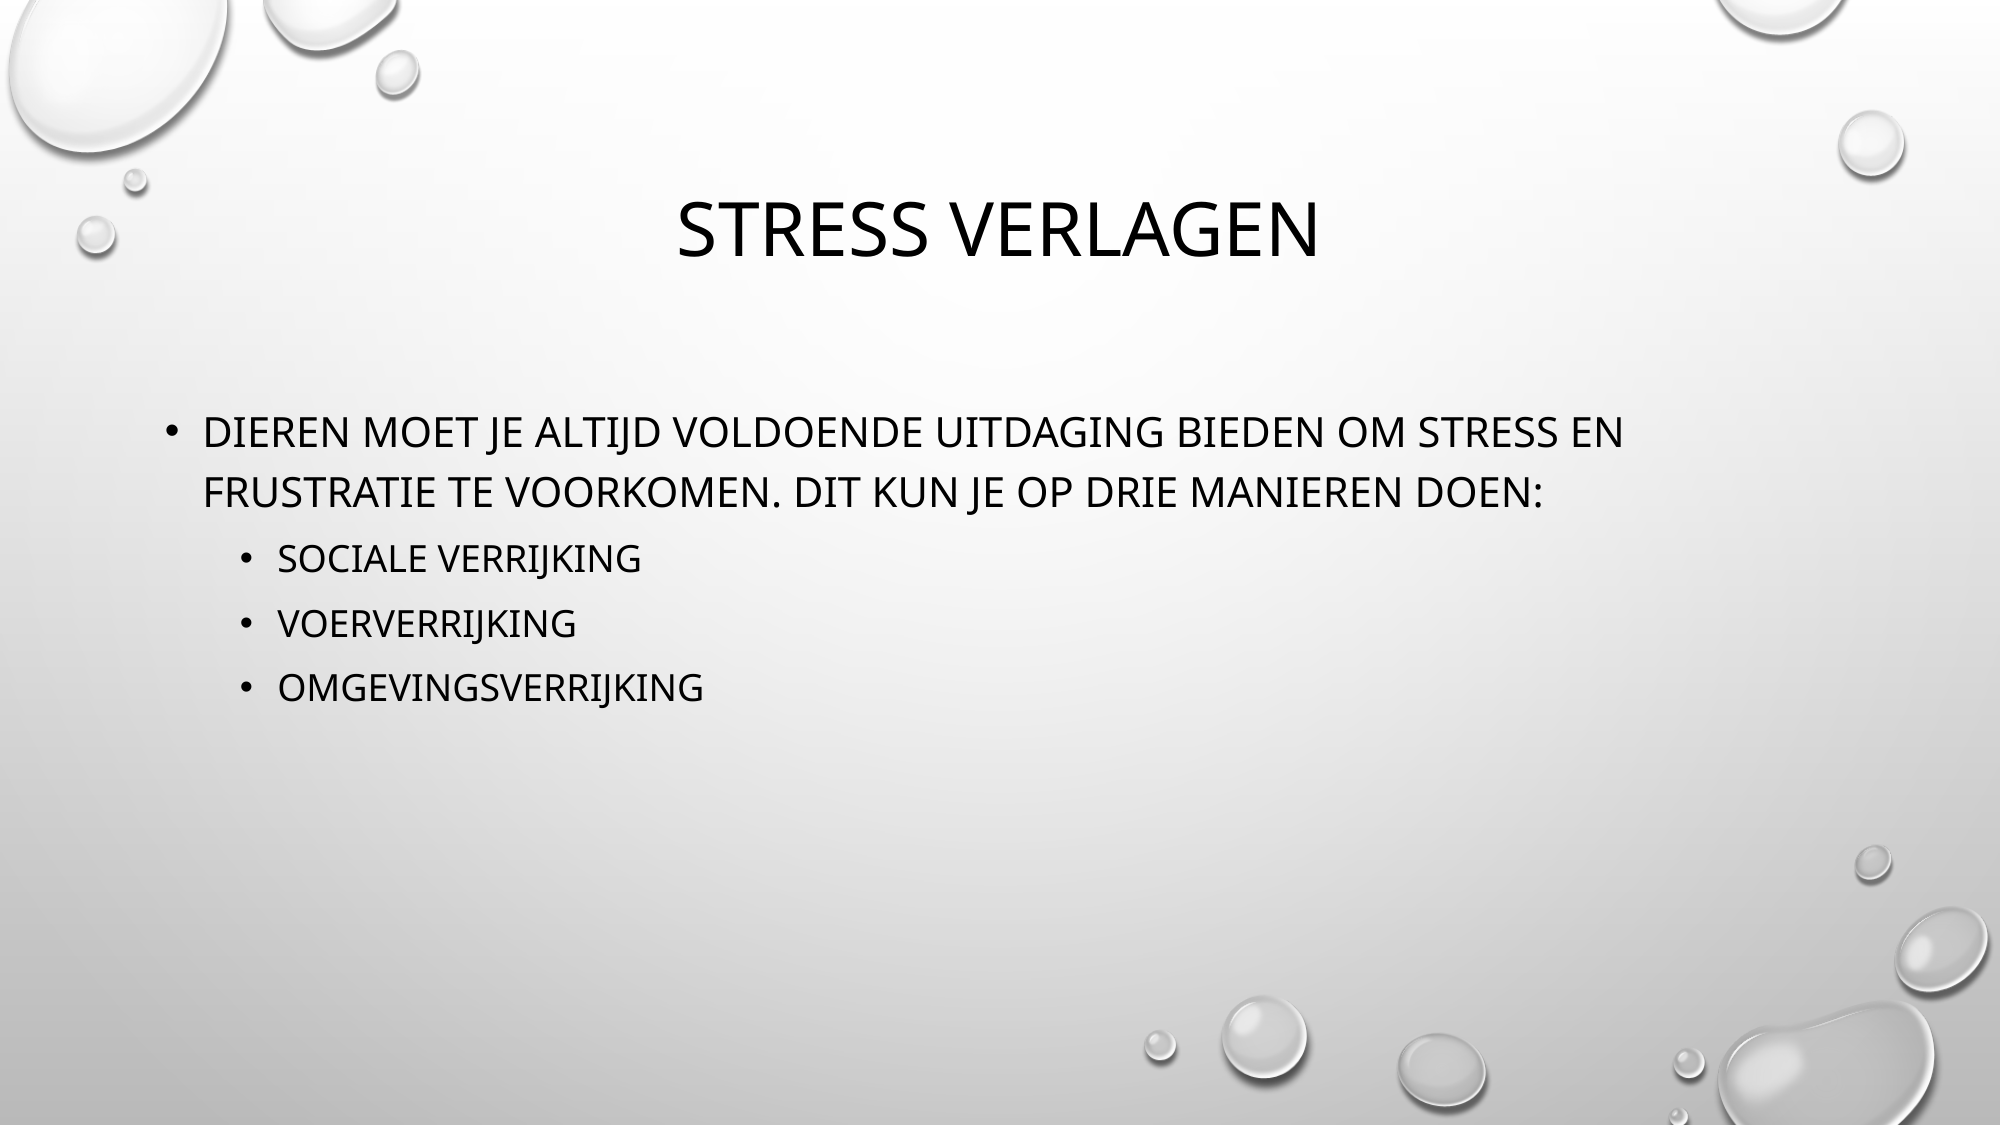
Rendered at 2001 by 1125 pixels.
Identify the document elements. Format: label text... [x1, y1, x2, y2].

title Stress verlagen [149, 101, 1851, 364]
picture [0, 0, 2000, 1125]
list Dieren moet je altijd voldoende uitdaging bieden om stress en frustratie te voorkomen. Dit kun je op drie manieren doen: sociale verrijking voerverrijking omgevingsverrijking [149, 388, 1850, 950]
